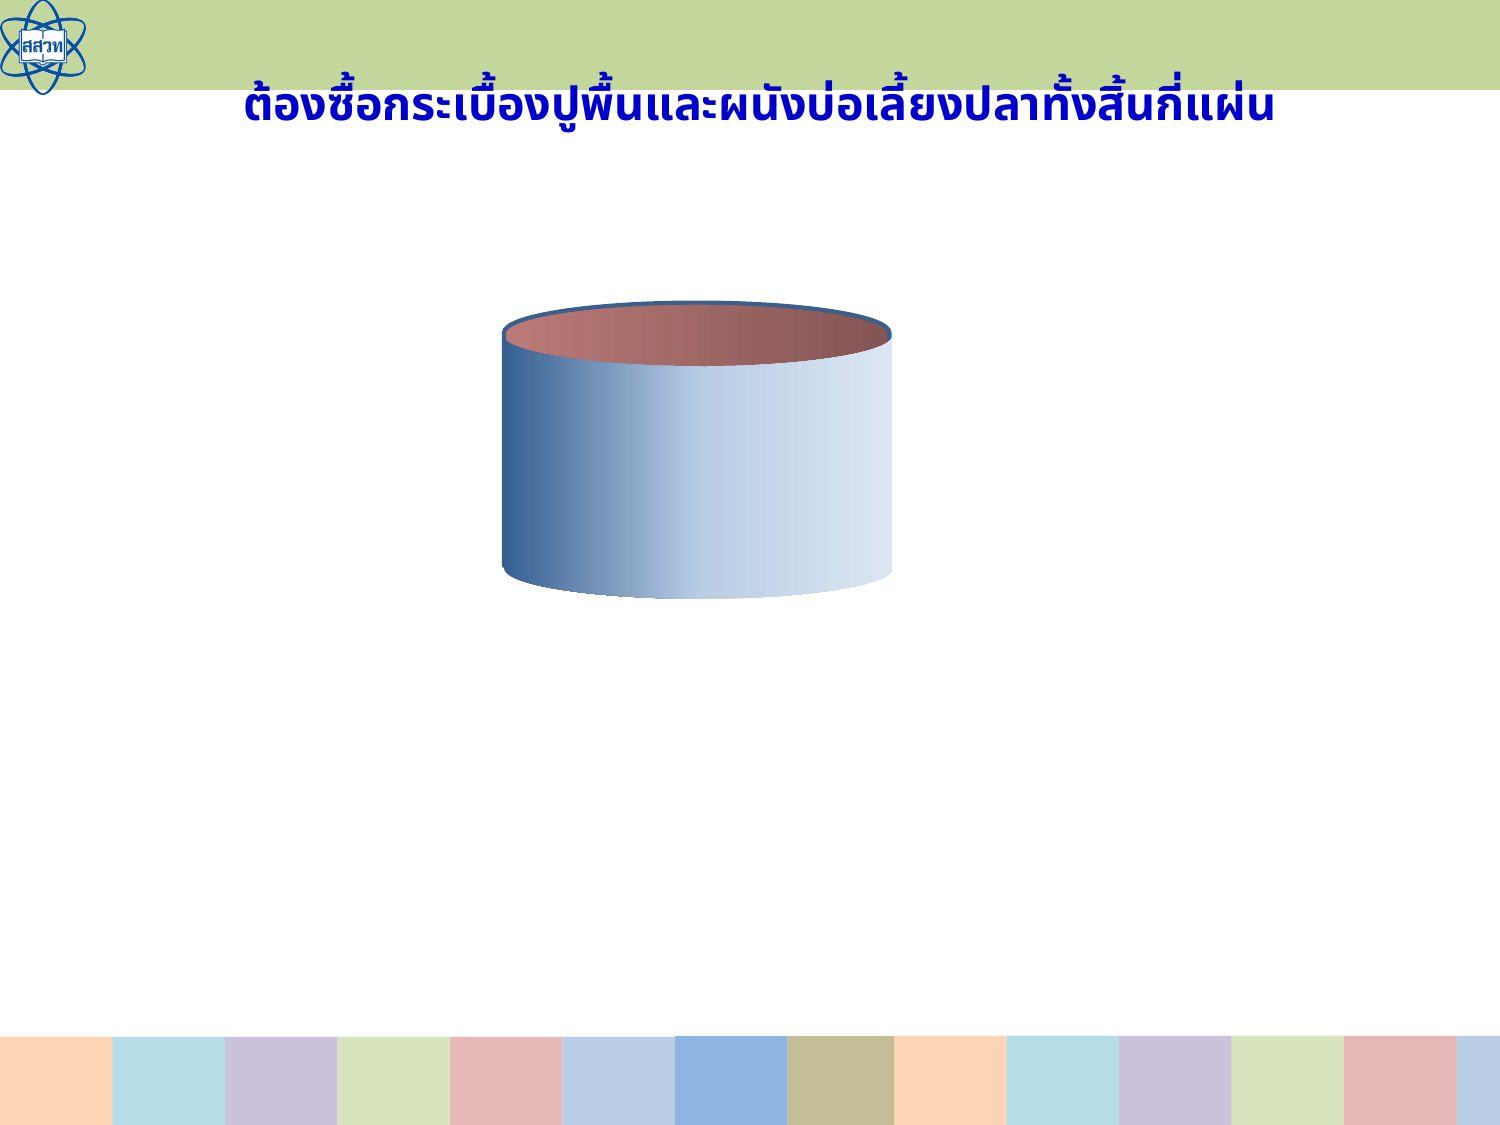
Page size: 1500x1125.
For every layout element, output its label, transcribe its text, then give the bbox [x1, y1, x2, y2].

text_box [700, 333, 895, 601]
list ต้องซื้อกระเบื้องปูพื้นและผนังบ่อเลี้ยงปลาทั้งสิ้นกี่แผ่น [207, 66, 1389, 185]
text_box [501, 333, 700, 601]
picture [0, 0, 86, 95]
text_box [501, 300, 892, 364]
